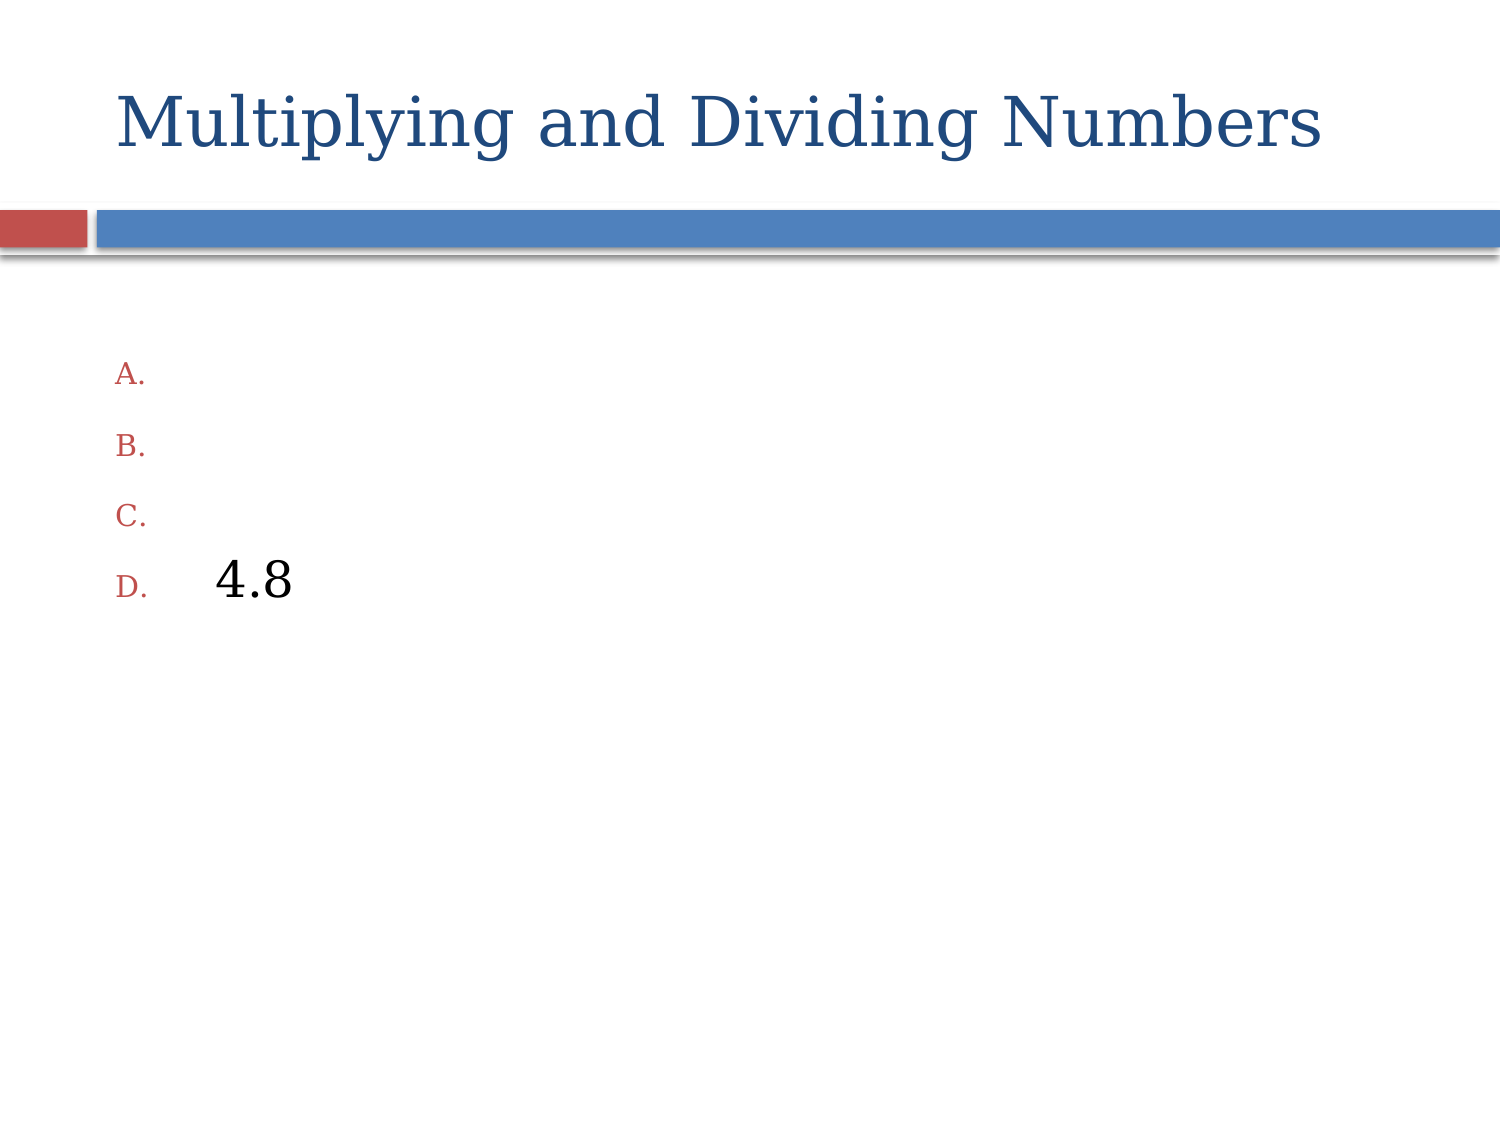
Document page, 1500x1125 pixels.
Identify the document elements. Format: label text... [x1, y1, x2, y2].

title Multiplying and Dividing Numbers [100, 37, 1438, 200]
